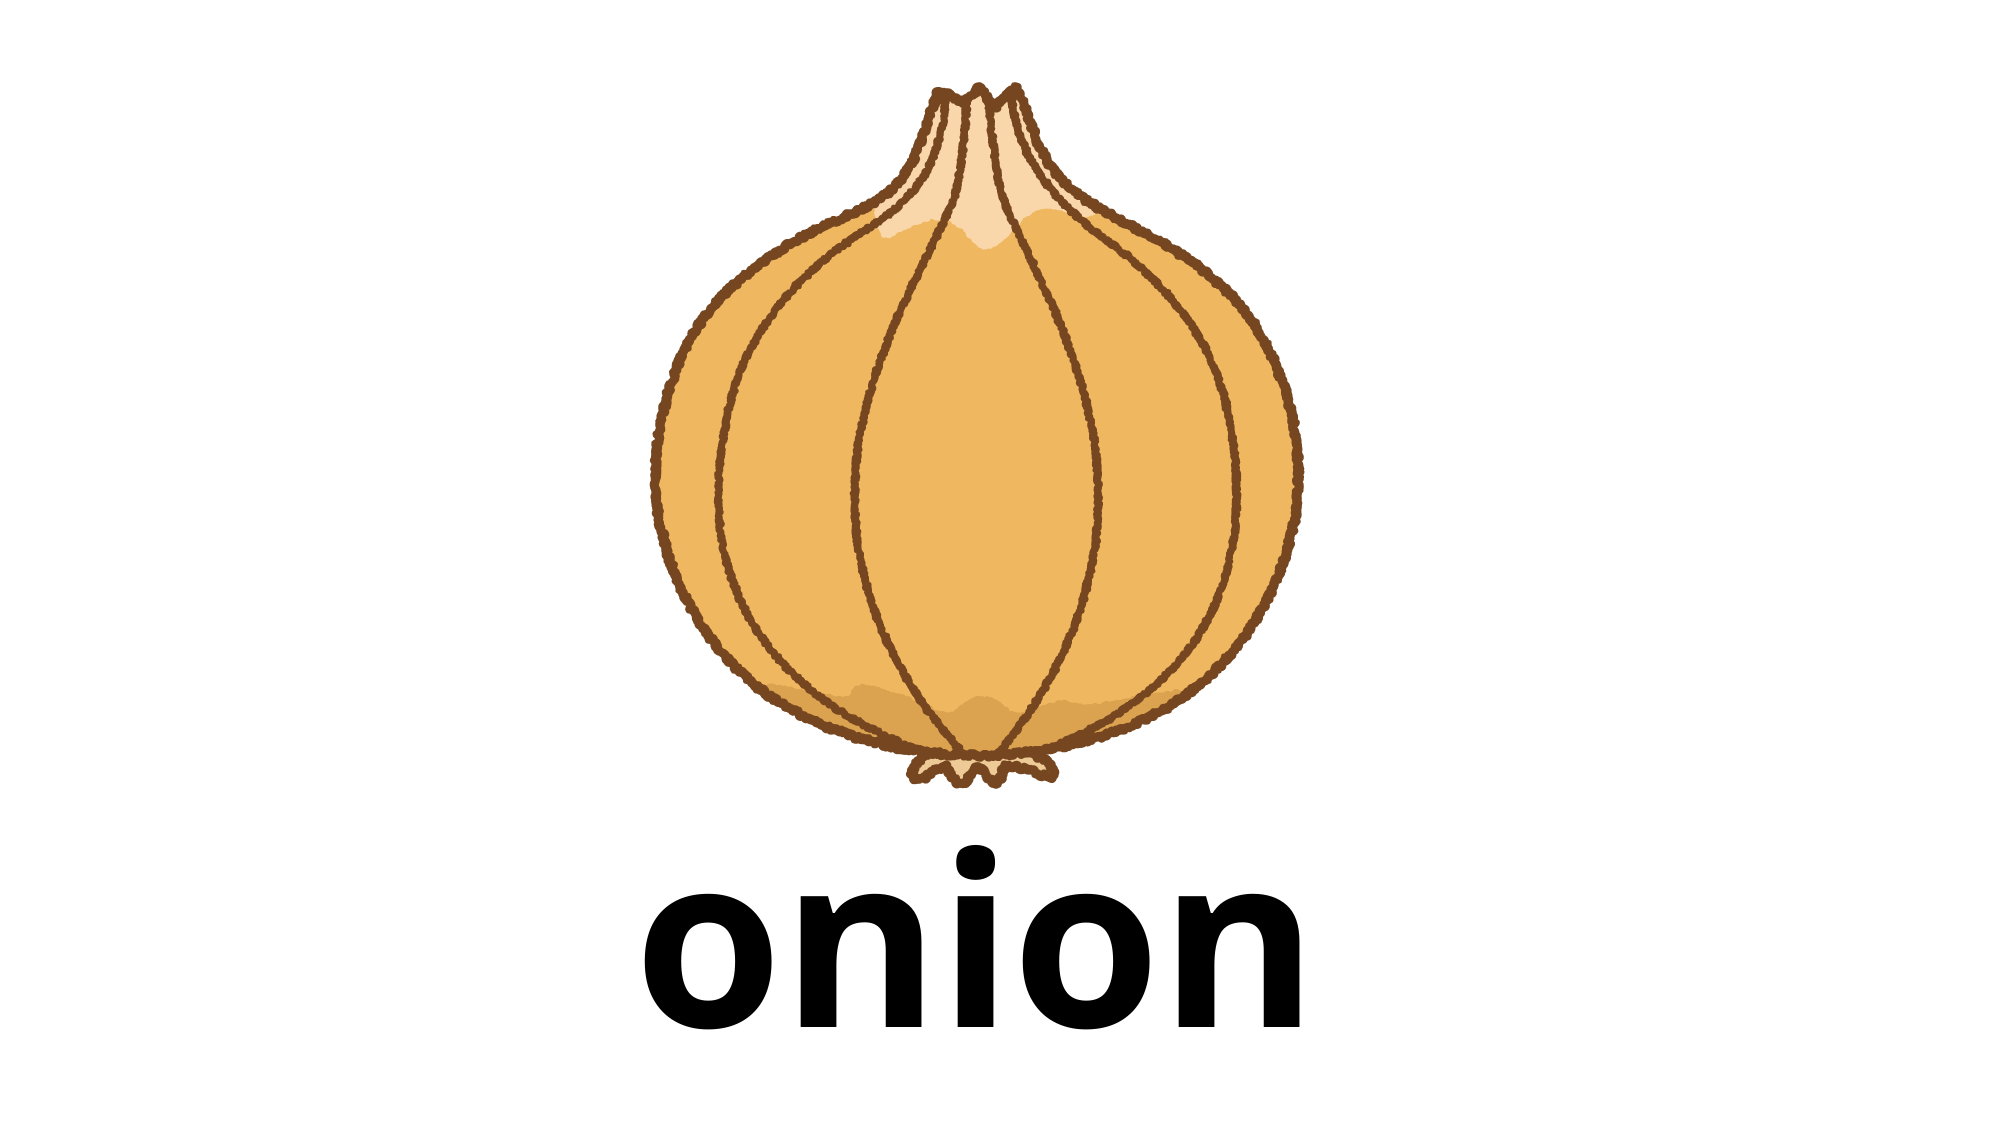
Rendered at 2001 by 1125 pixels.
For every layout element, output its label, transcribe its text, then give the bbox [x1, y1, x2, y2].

picture [522, 0, 1431, 876]
text_box onion [619, 876, 1334, 1083]
